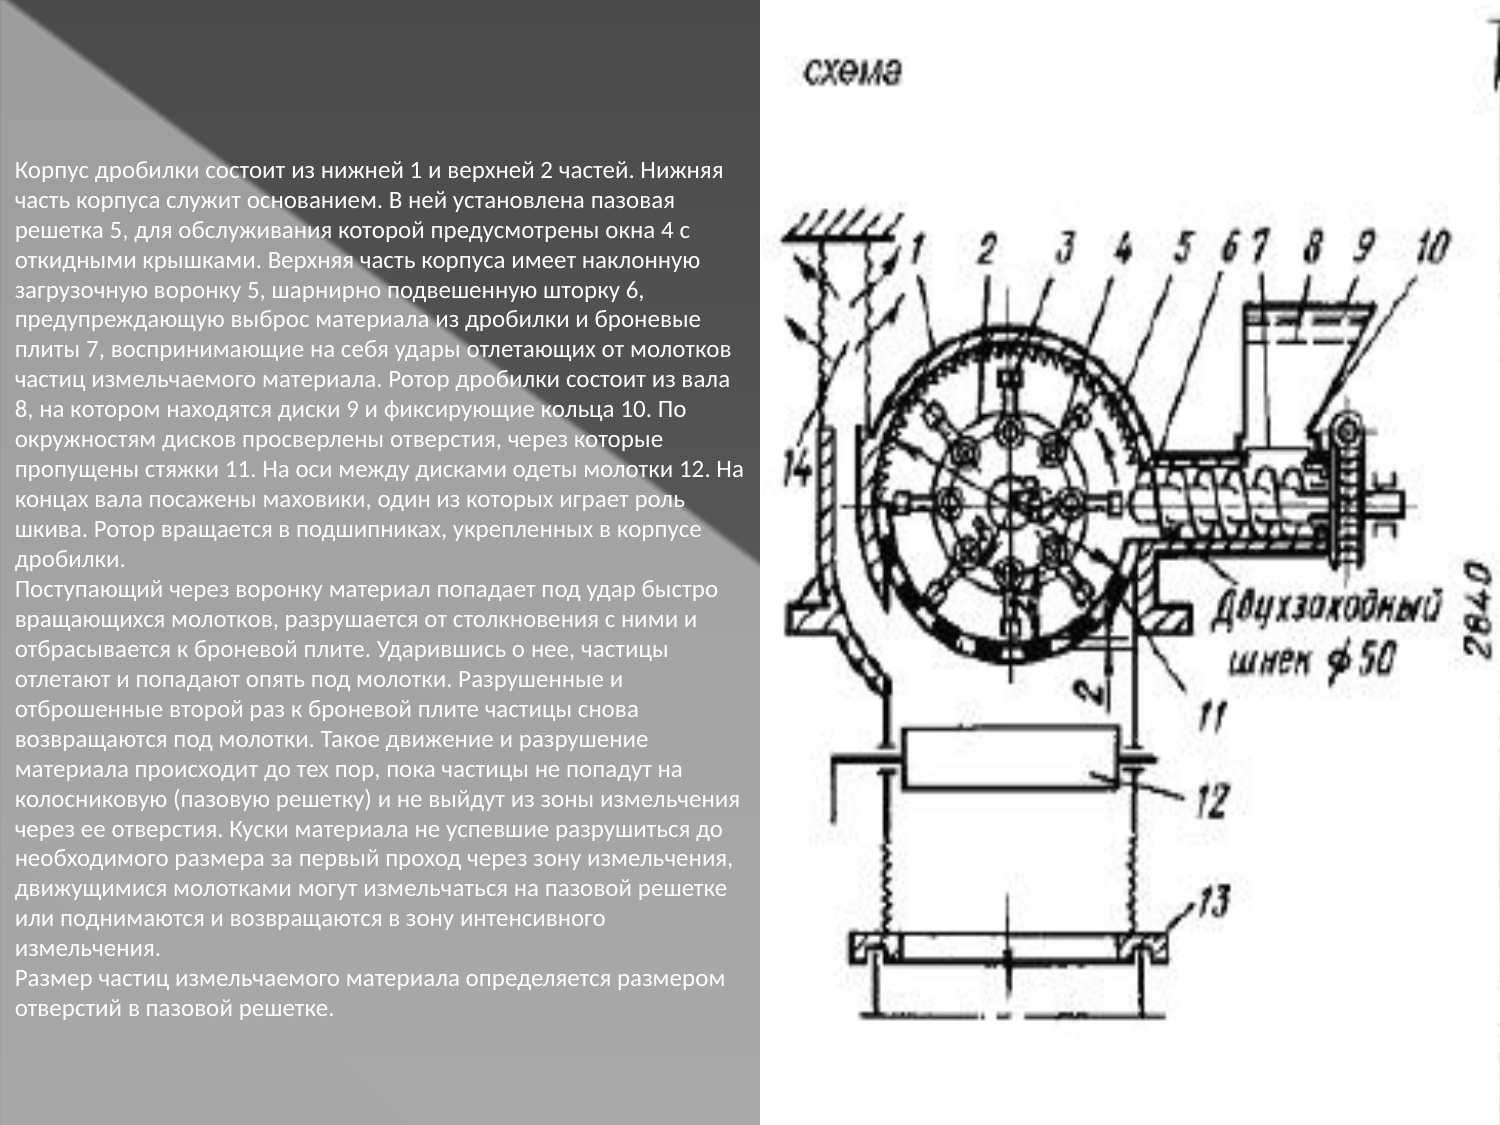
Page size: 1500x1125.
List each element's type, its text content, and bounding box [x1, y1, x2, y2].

picture [761, 0, 1500, 1125]
text_box Корпус дробилки состоит из нижней 1 и верхней 2 частей. Нижняя часть корпуса служит основанием. В ней установлена пазовая решетка 5, для обслуживания которой предусмотрены окна 4 с откидными крышками. Верхняя часть корпуса имеет наклонную загрузочную воронку 5, шарнирно подвешенную шторку 6, предупреждающую выброс материала из дробилки и броневые плиты 7, воспринимающие на себя удары отлетающих от молотков частиц измельчаемого материала. Ротор дробилки состоит из вала 8, на котором находятся диски 9 и фиксирующие кольца 10. По окружностям дисков просверлены отверстия, через которые пропущены стяжки 11. На оси между дисками одеты молотки 12. На концах вала посажены маховики, один из которых играет роль шкива. Ротор вращается в подшипниках, укрепленных в корпусе дробилки. Поступающий через воронку материал попадает под удар быстро вращающихся молотков, разрушается от столкновения с ними и отбрасывается к броневой плите. Ударившись о нее, частицы отлетают и попадают опять под молотки. Разрушенные и отброшенные второй раз к броневой плите частицы снова возвращаются под молотки. Такое движение и разрушение материала происходит до тех пор, пока частицы не попадут на колосниковую (пазовую решетку) и не выйдут из зоны измельчения через ее отверстия. Куски материала не успевшие разрушиться до необходимого размера за первый проход через зону измельчения, движущимися молотками могут измельчаться на пазовой решетке или поднимаются и возвращаются в зону интенсивного измельчения. Размер частиц измельчаемого материала определяется размером отверстий в пазовой решетке. [0, 145, 755, 1029]
